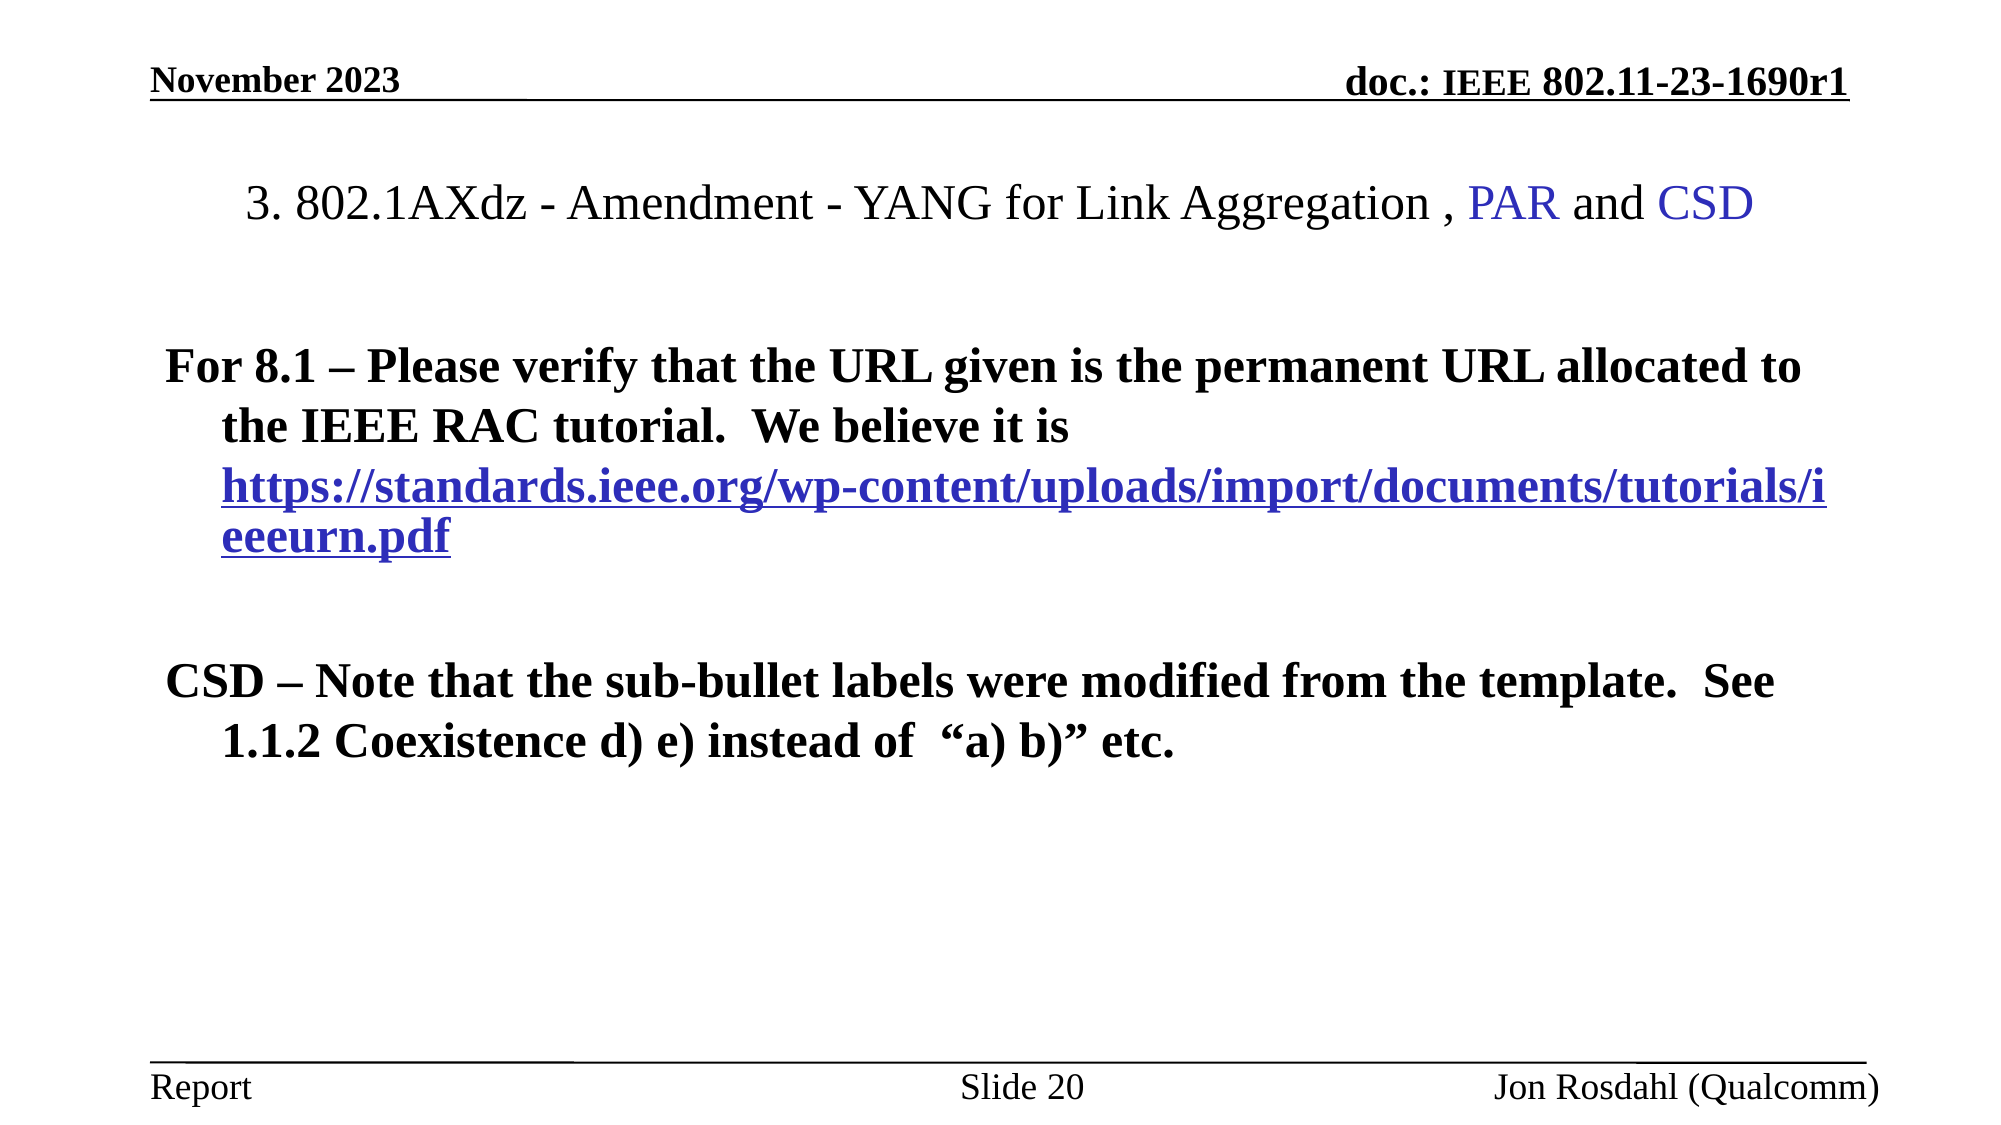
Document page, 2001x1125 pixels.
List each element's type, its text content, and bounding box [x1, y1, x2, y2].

slide_number Slide 20 [950, 1061, 1095, 1125]
list For 8.1 – Please verify that the URL given is the permanent URL allocated to the IEEE RAC tutorial. We believe it is https://standards.ieee.org/wp-content/uploads/import/documents/tutorials/ieeeurn.pdf CSD – Note that the sub-bullet labels were modified from the template. See 1.1.2 Coexistence d) e) instead of “a) b)” etc. [149, 324, 1850, 1000]
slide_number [149, 49, 431, 100]
footer Jon Rosdahl (Qualcomm) [1436, 1061, 1881, 1108]
title 3. 802.1AXdz - Amendment - YANG for Link Aggregation , PAR and CSD [149, 112, 1850, 288]
